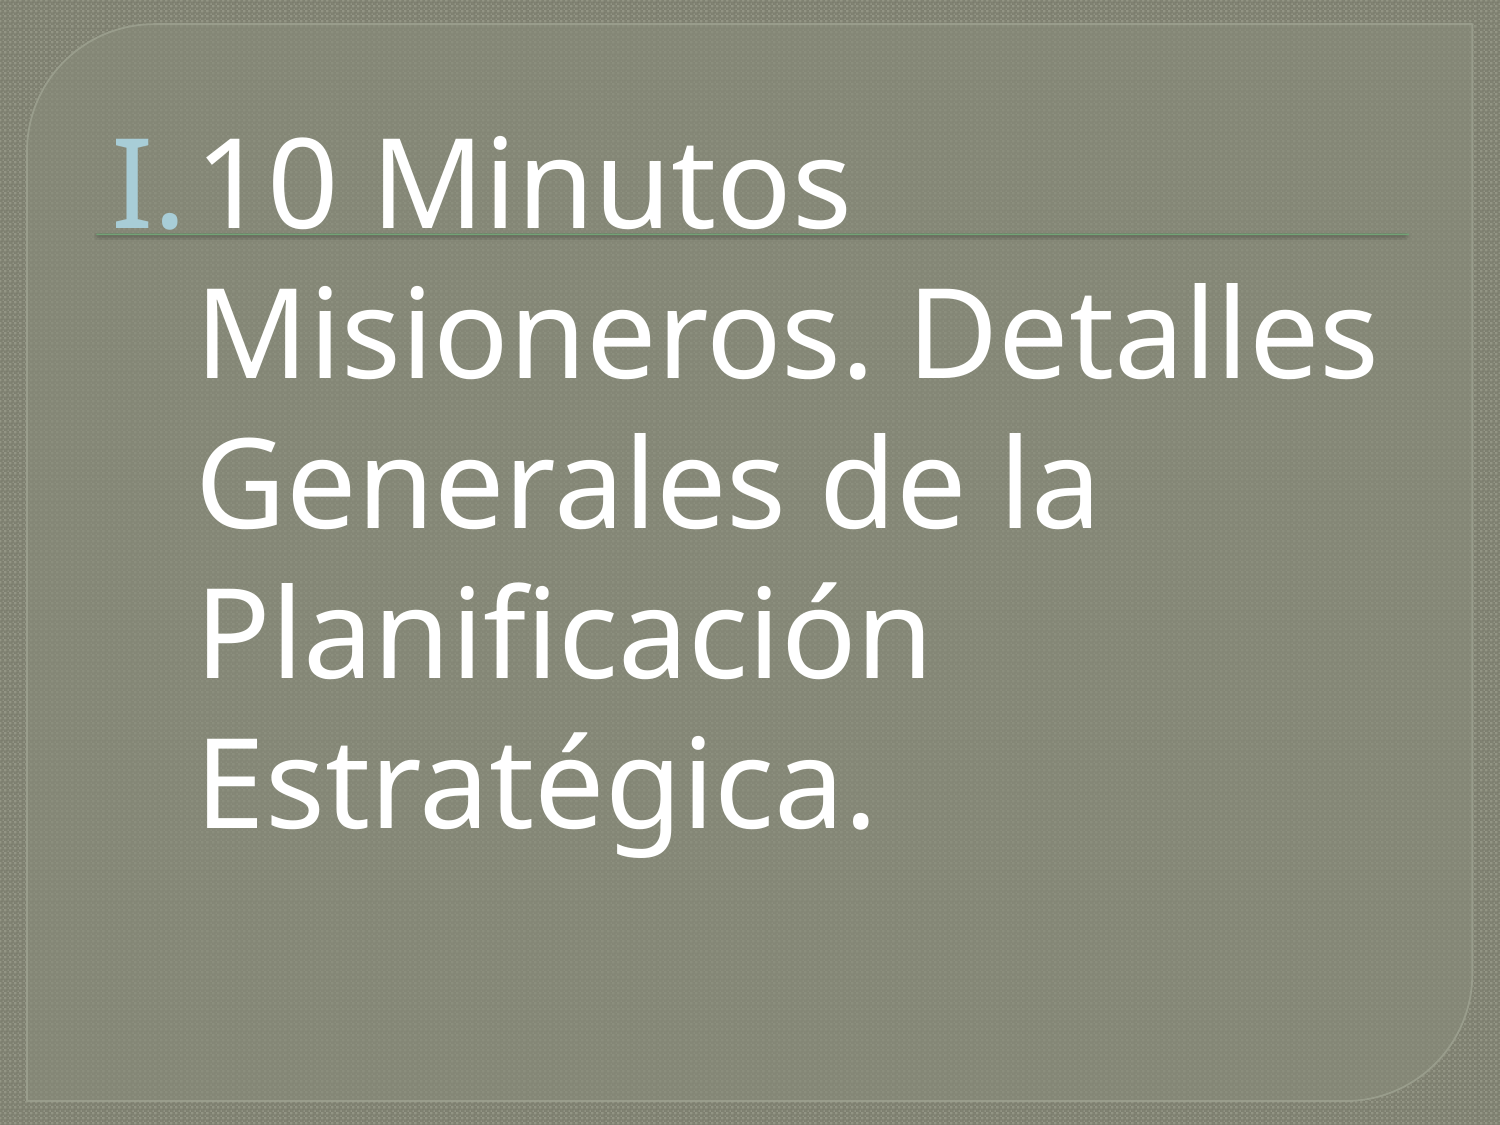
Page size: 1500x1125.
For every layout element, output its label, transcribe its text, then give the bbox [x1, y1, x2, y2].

list 10 Minutos Misioneros. Detalles Generales de la Planificación Estratégica. [0, 96, 1425, 1024]
